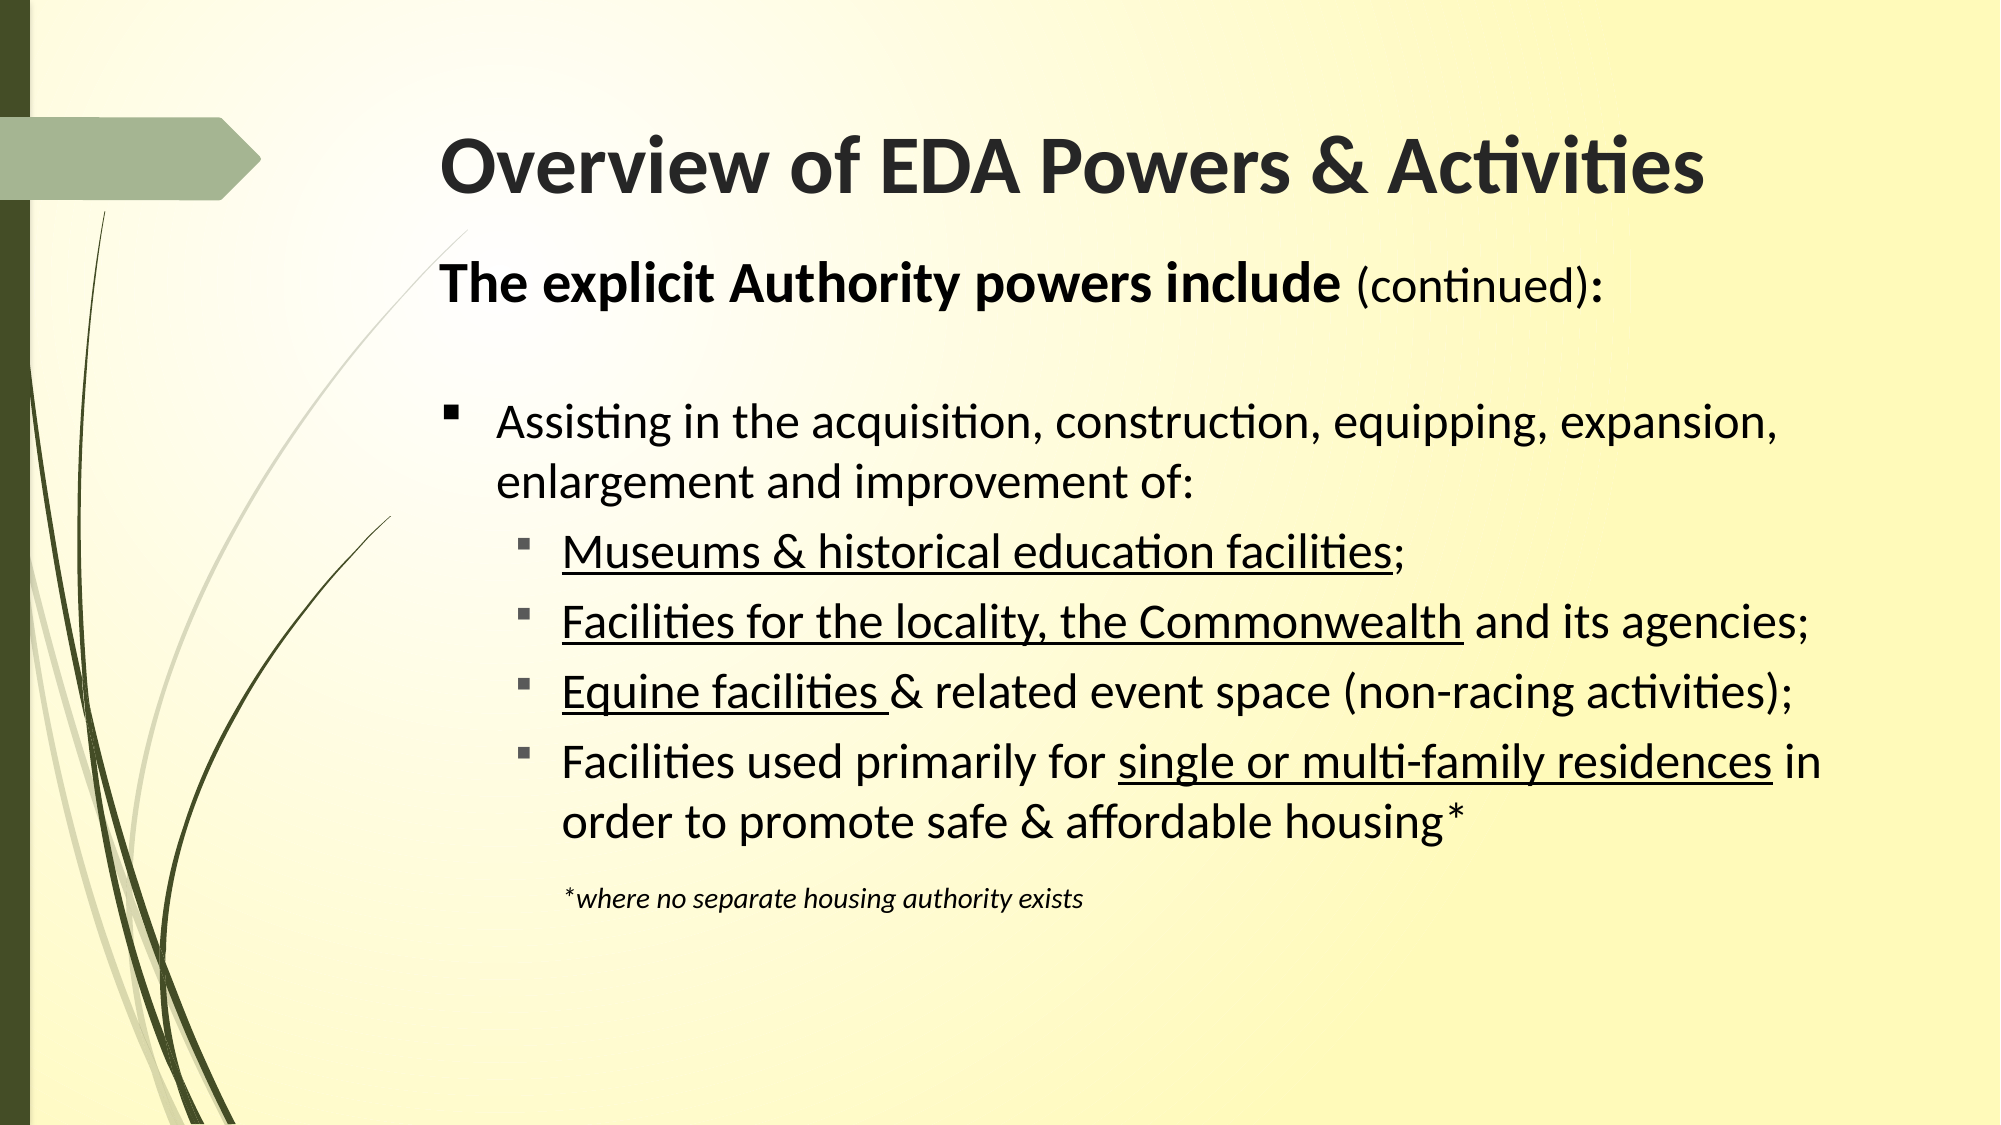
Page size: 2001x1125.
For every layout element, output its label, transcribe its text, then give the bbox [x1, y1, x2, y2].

title Overview of EDA Powers & Activities [425, 102, 1888, 221]
list The explicit Authority powers include (continued): Assisting in the acquisition, construction, equipping, expansion, enlargement and improvement of: Museums & historical education facilities; Facilities for the locality, the Commonwealth and its agencies; Equine facilities & related event space (non-racing activities); Facilities used primarily for single or multi-family residences in order to promote safe & affordable housing* *where no separate housing authority exists [424, 237, 1888, 975]
